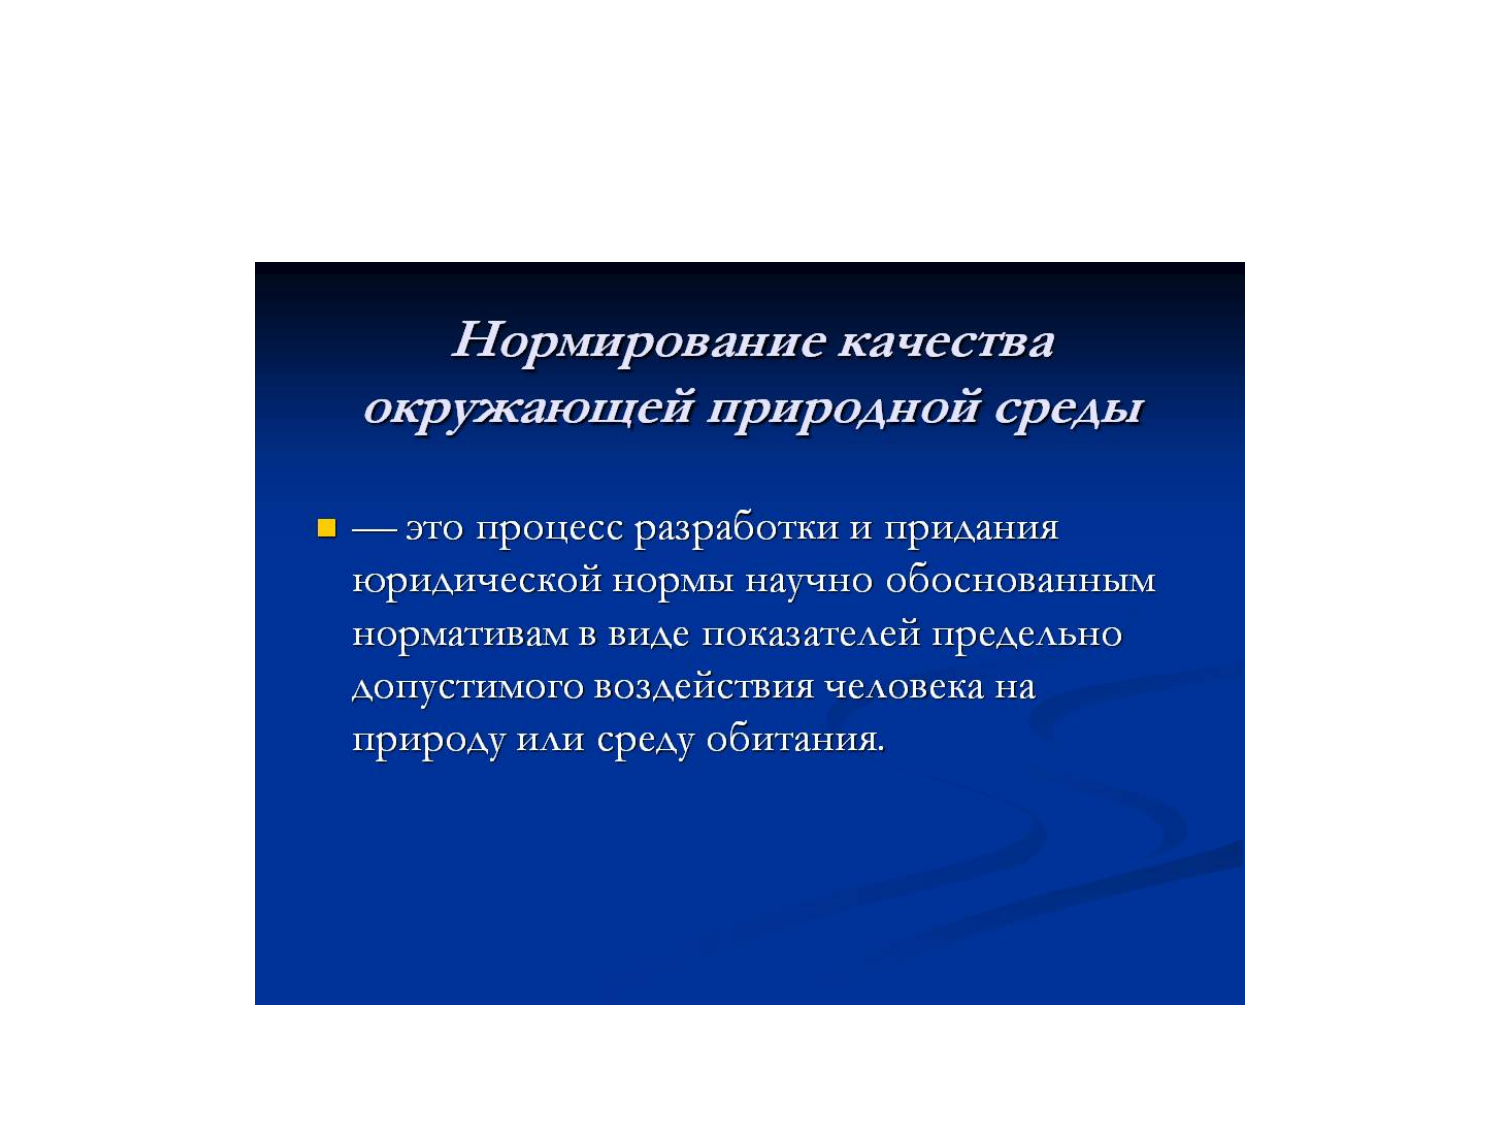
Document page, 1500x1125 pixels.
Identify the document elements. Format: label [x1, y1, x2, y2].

list [254, 262, 1246, 1006]
